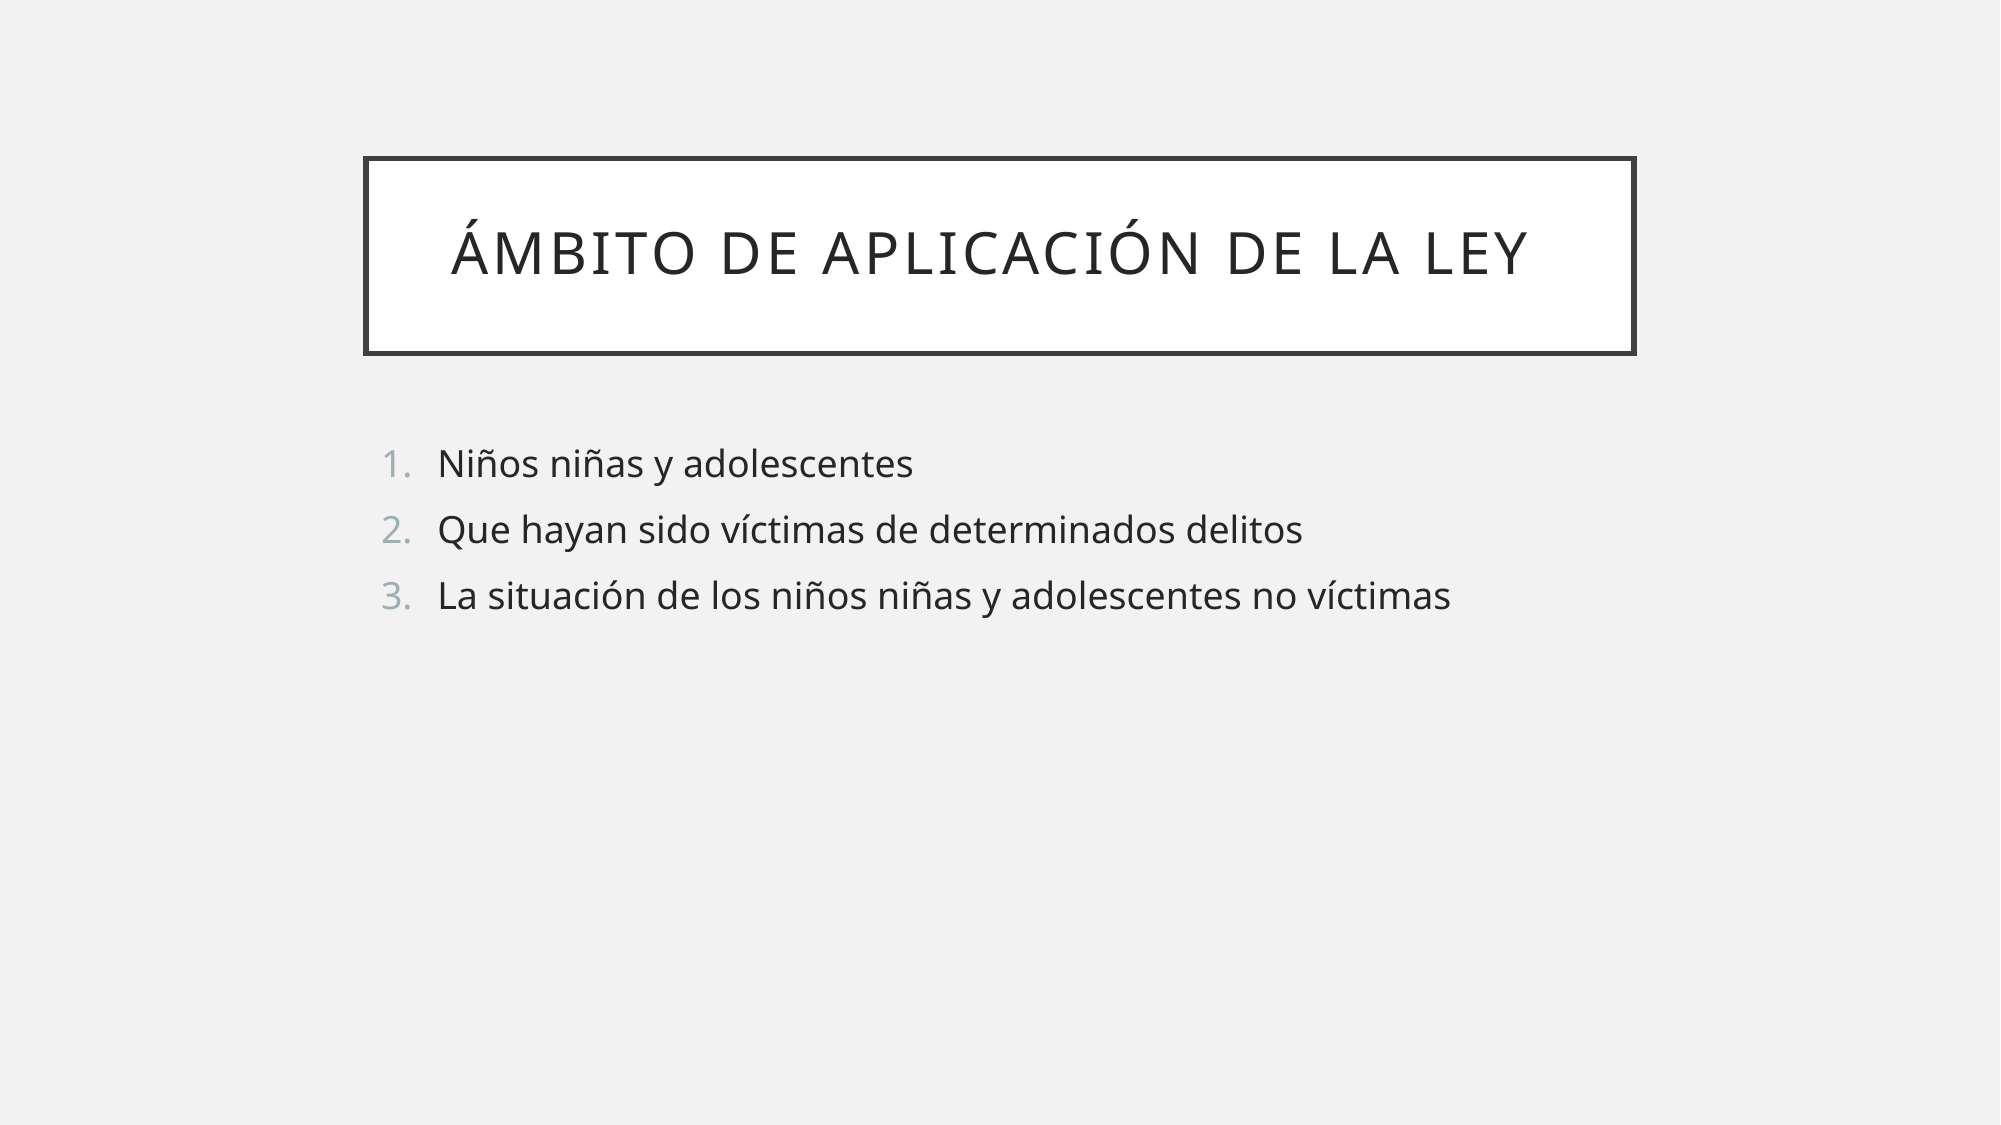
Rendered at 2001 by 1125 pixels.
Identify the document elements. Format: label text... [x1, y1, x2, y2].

title Ámbito de aplicación de la ley [363, 156, 1637, 356]
list Niños niñas y adolescentes Que hayan sido víctimas de determinados delitos La situación de los niños niñas y adolescentes no víctimas [366, 432, 1634, 942]
